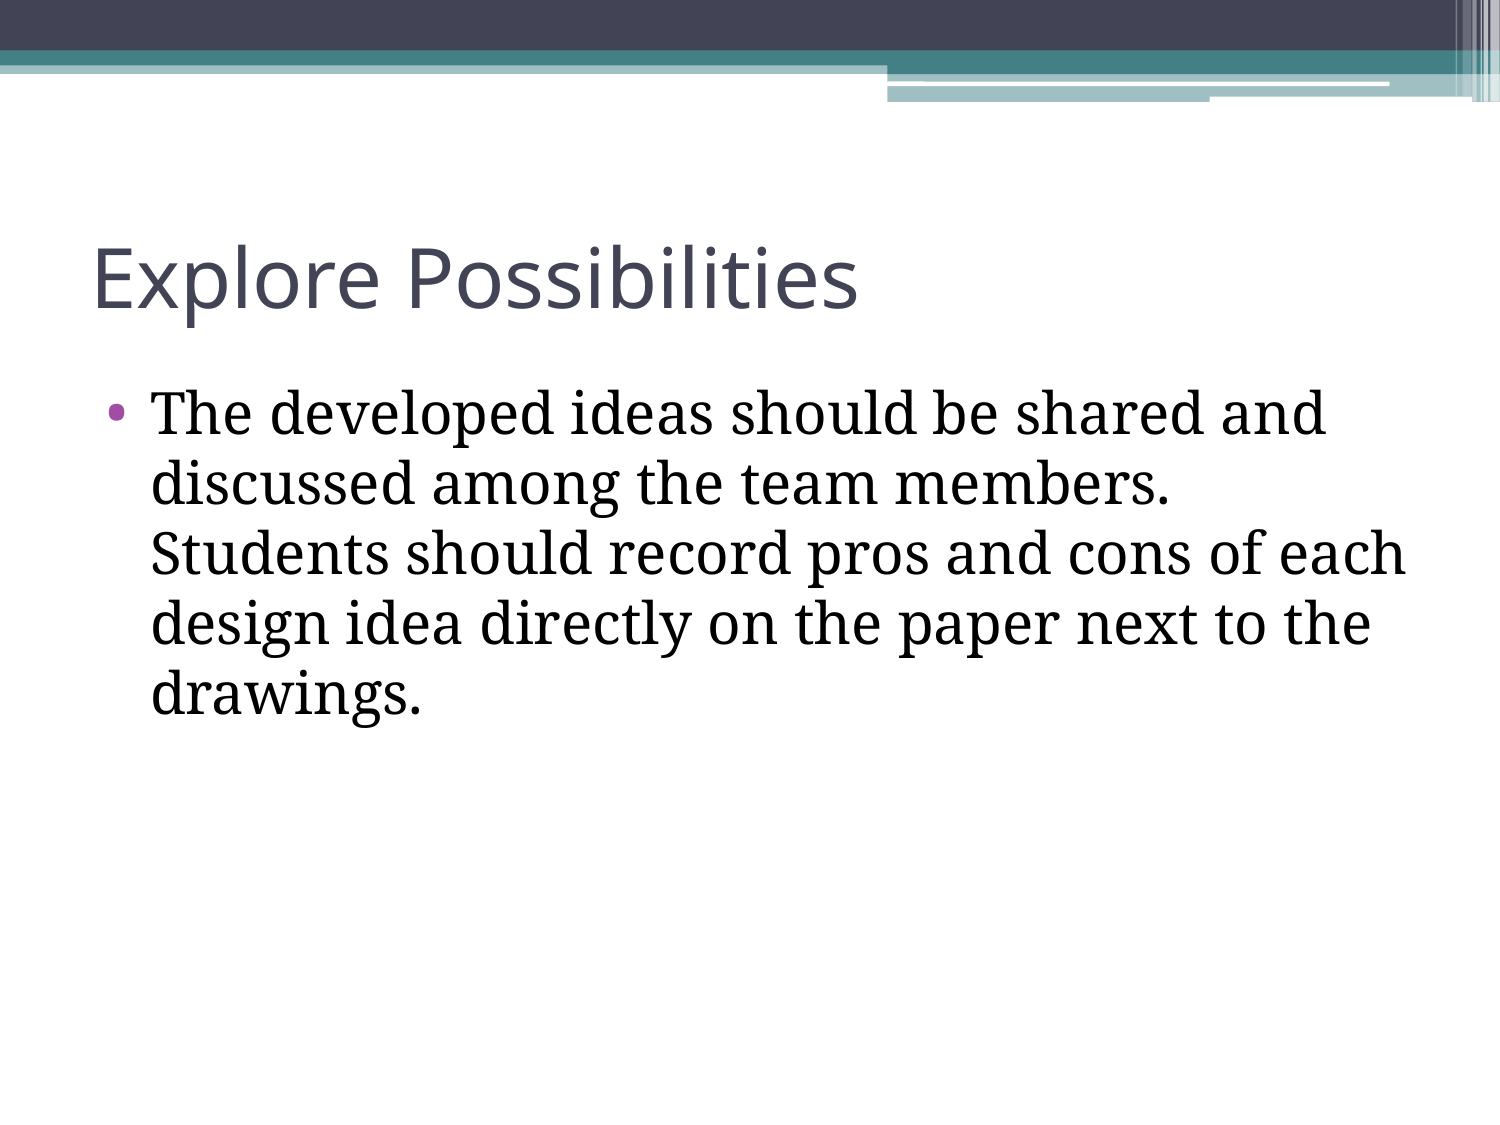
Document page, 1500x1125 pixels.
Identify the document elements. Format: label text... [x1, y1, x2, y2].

list The developed ideas should be shared and discussed among the team members. Students should record pros and cons of each design idea directly on the paper next to the drawings. [75, 368, 1425, 1079]
title Explore Possibilities [75, 187, 1425, 363]
